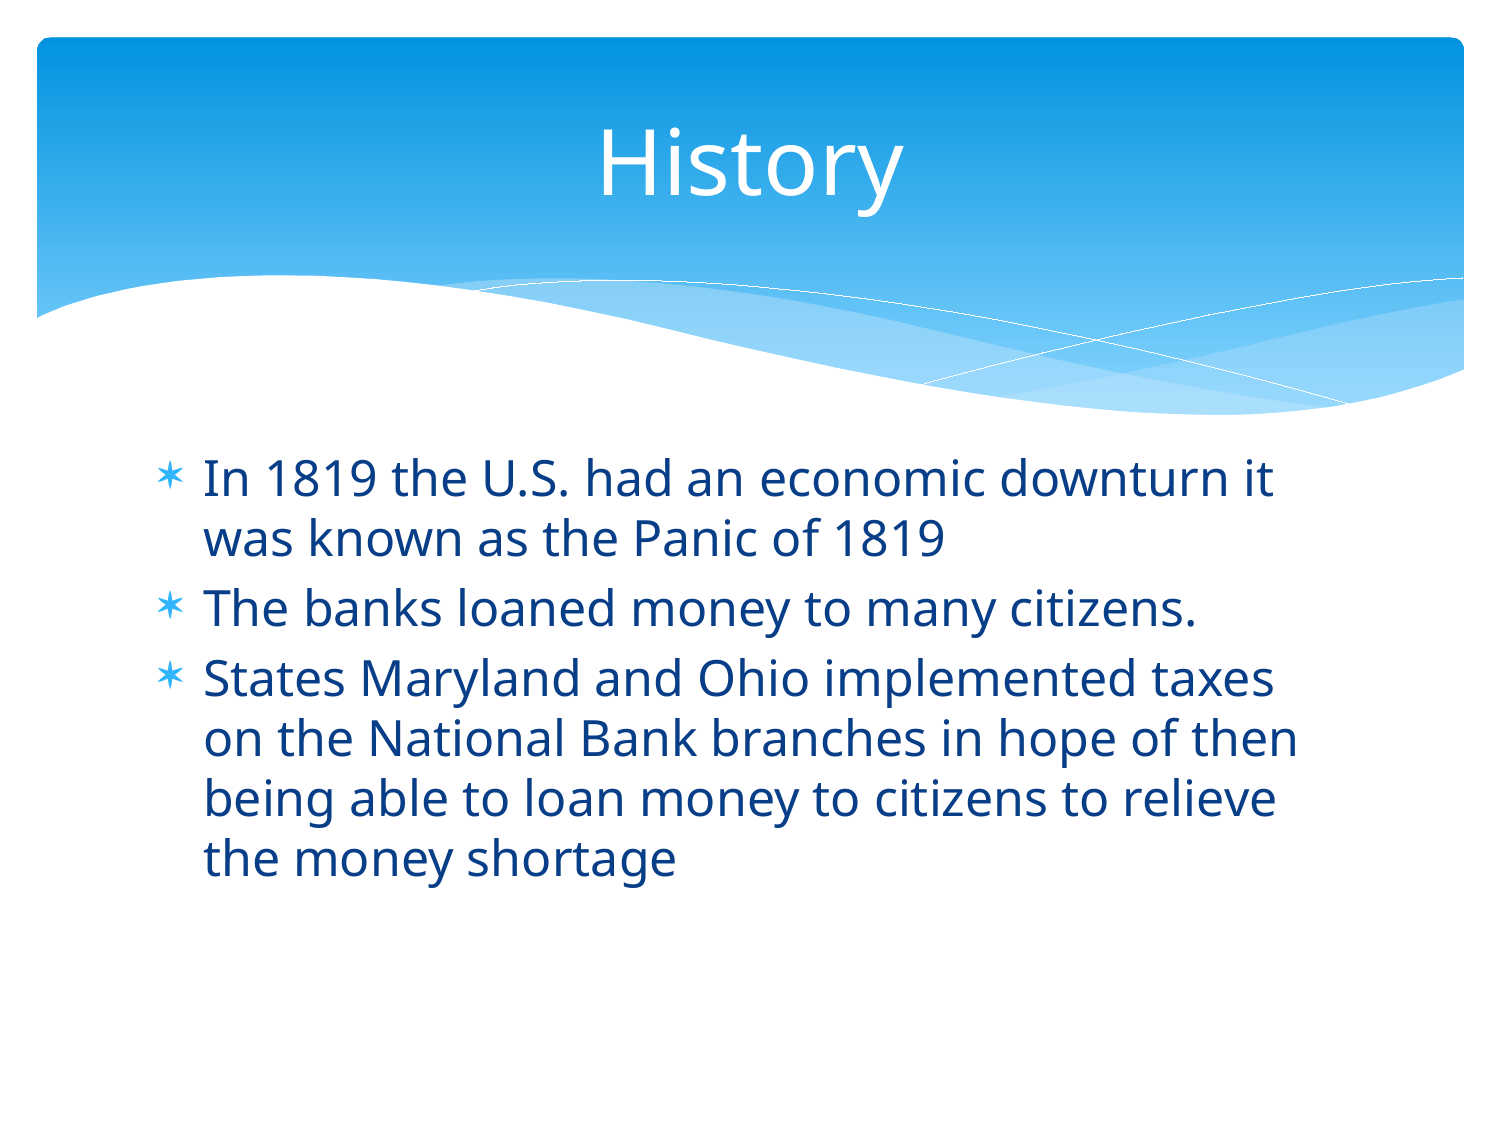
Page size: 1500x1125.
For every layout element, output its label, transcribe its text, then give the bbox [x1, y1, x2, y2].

list In 1819 the U.S. had an economic downturn it was known as the Panic of 1819 The banks loaned money to many citizens. States Maryland and Ohio implemented taxes on the National Bank branches in hope of then being able to loan money to citizens to relieve the money shortage [143, 438, 1359, 1005]
title History [75, 55, 1425, 261]
